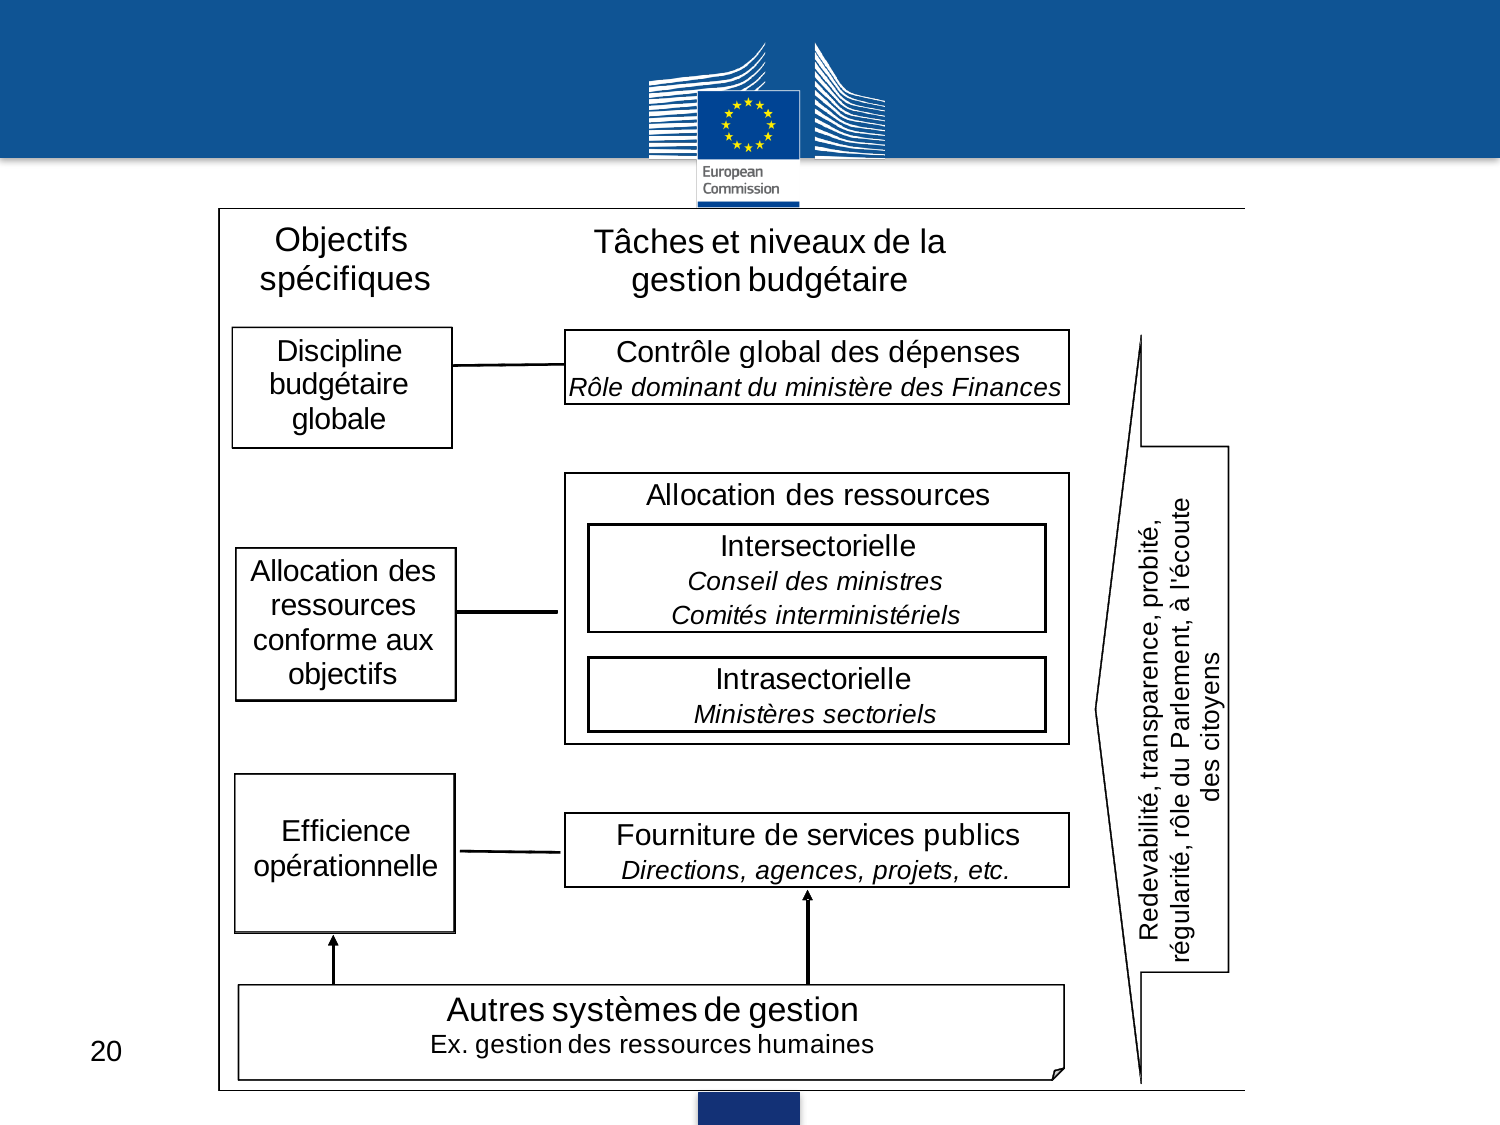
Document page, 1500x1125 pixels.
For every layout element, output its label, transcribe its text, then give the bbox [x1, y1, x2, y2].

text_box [218, 207, 1247, 1092]
picture [649, 42, 885, 207]
slide_number 20 [74, 1024, 426, 1103]
